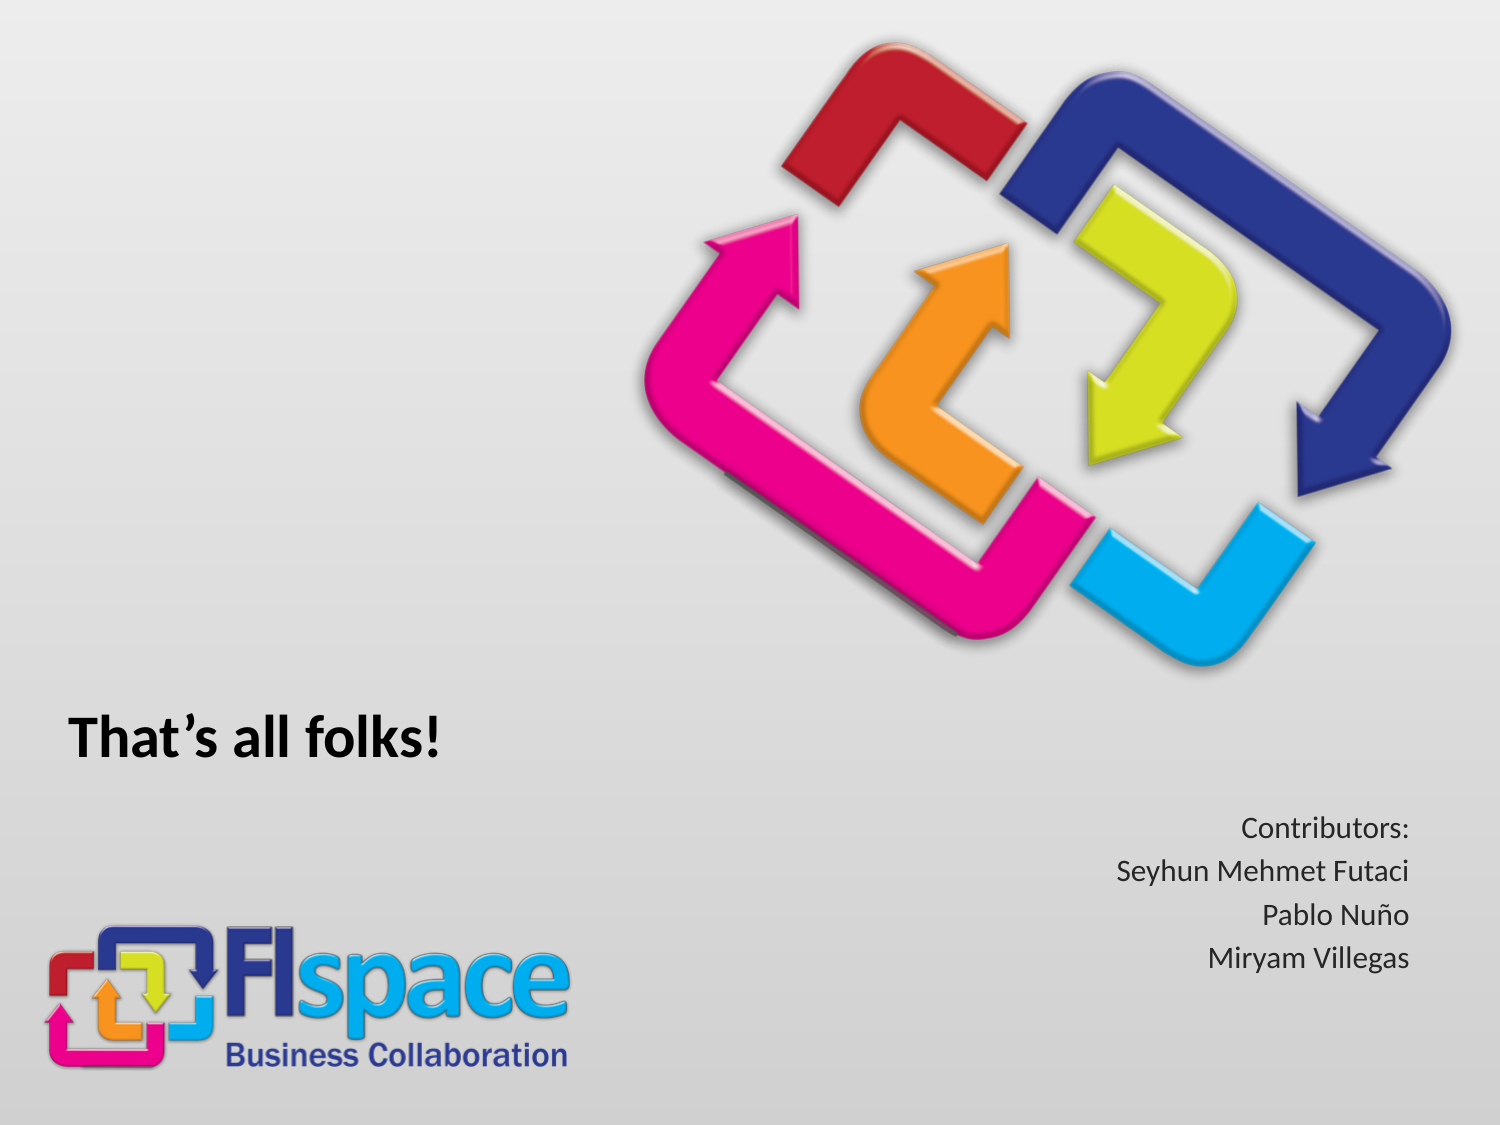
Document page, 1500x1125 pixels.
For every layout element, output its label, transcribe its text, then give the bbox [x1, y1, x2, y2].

title That’s all folks! [53, 574, 845, 894]
picture [557, 0, 1500, 816]
picture [35, 917, 580, 1073]
subtitle Contributors: Seyhun Mehmet Futaci Pablo Nuño Miryam Villegas [900, 798, 1425, 984]
